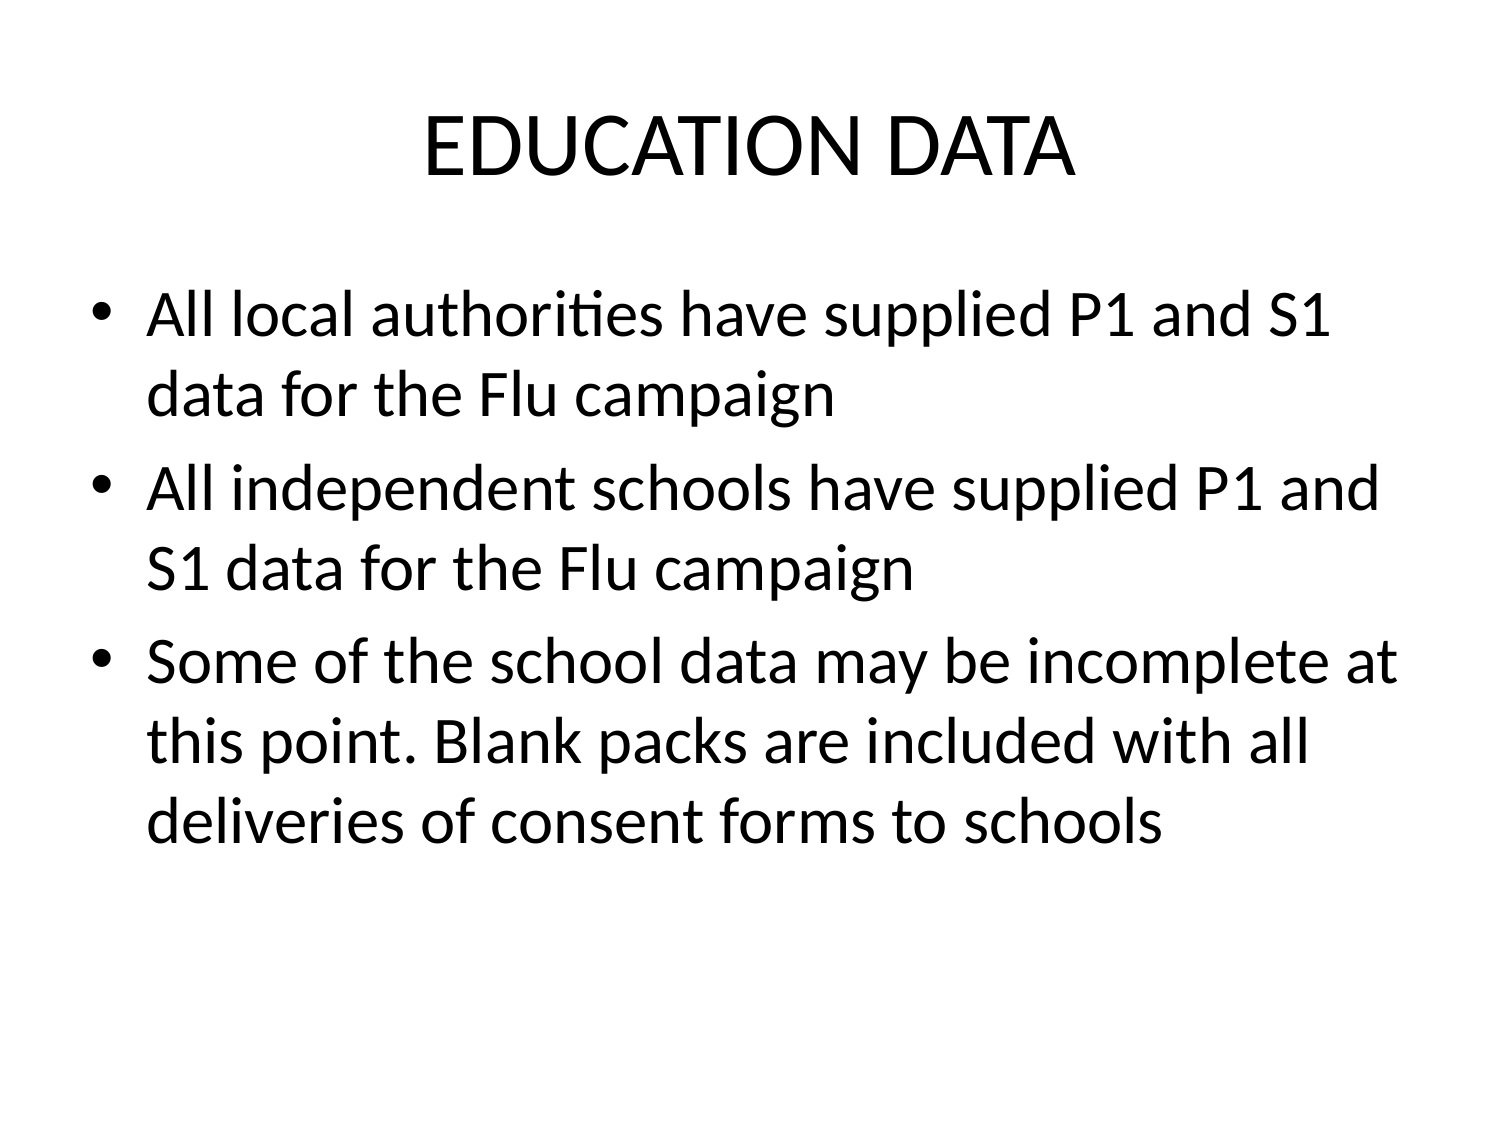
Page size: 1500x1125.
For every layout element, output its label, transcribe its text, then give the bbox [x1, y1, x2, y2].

title EDUCATION DATA [75, 45, 1425, 233]
list All local authorities have supplied P1 and S1 data for the Flu campaign All independent schools have supplied P1 and S1 data for the Flu campaign Some of the school data may be incomplete at this point. Blank packs are included with all deliveries of consent forms to schools [75, 262, 1425, 1005]
